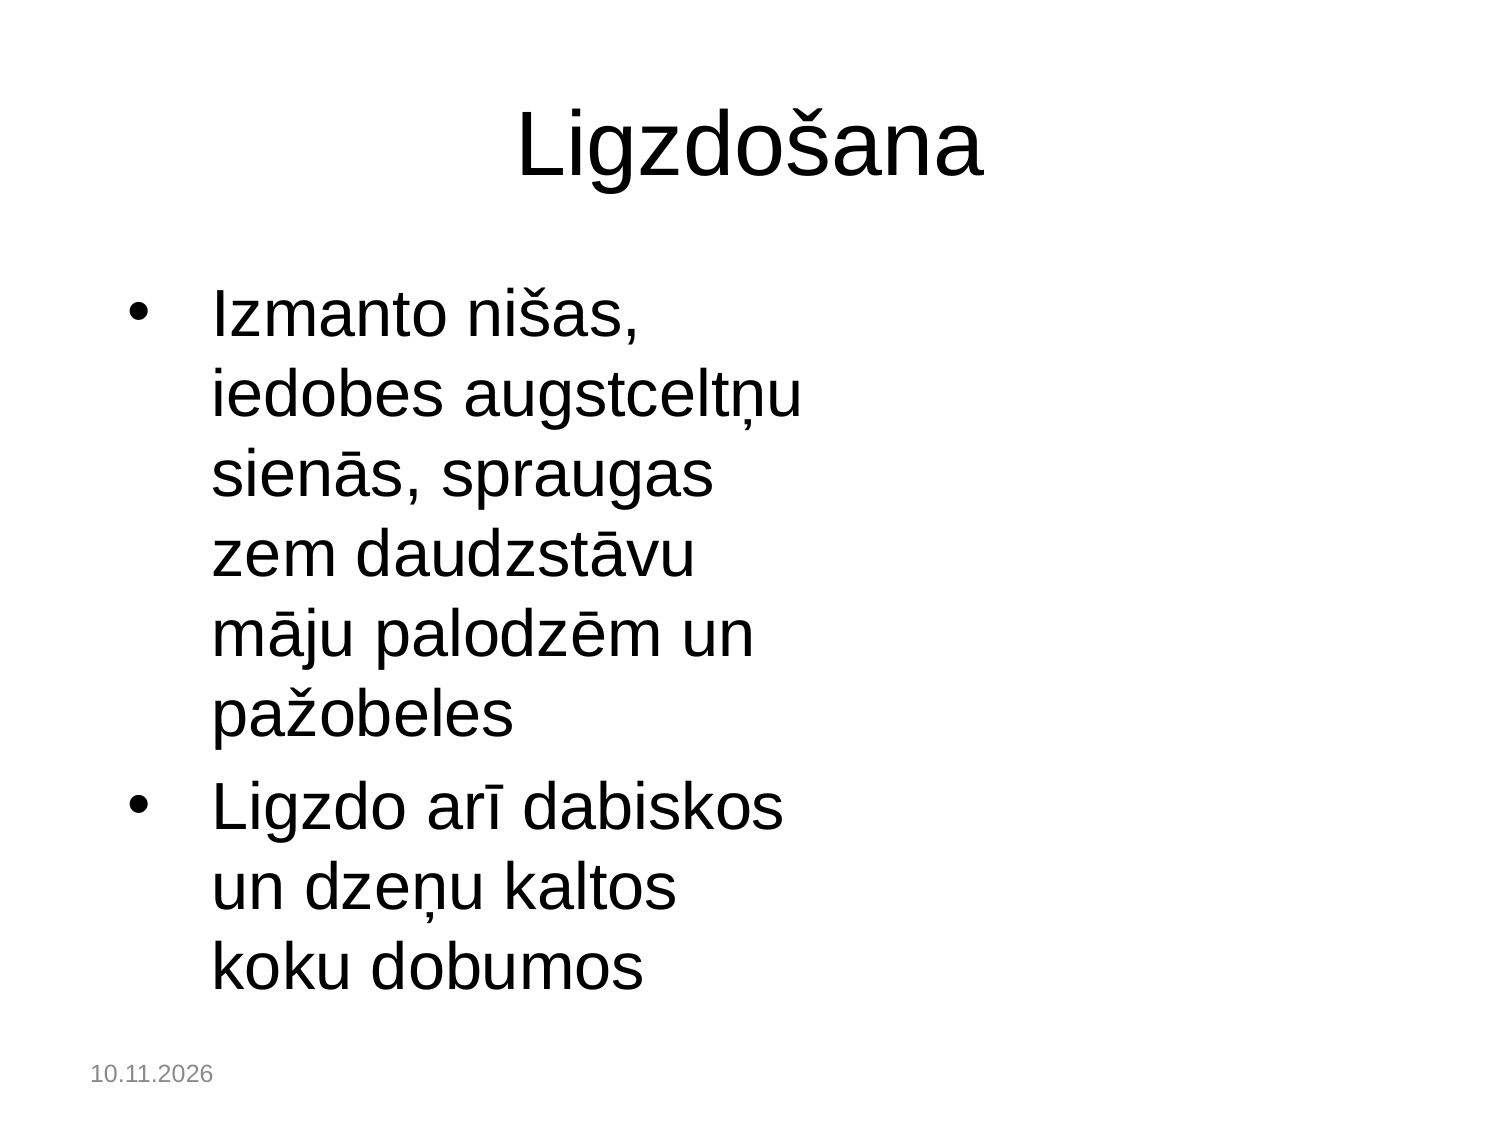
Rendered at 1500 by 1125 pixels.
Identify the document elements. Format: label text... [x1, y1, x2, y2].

title Ligzdošana [74, 44, 1426, 233]
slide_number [75, 1042, 425, 1103]
list Izmanto nišas, iedobes augstceltņu sienās, spraugas zem daudzstāvu māju palodzēm un pažobeles Ligzdo arī dabiskos un dzeņu kaltos koku dobumos [111, 262, 845, 1048]
